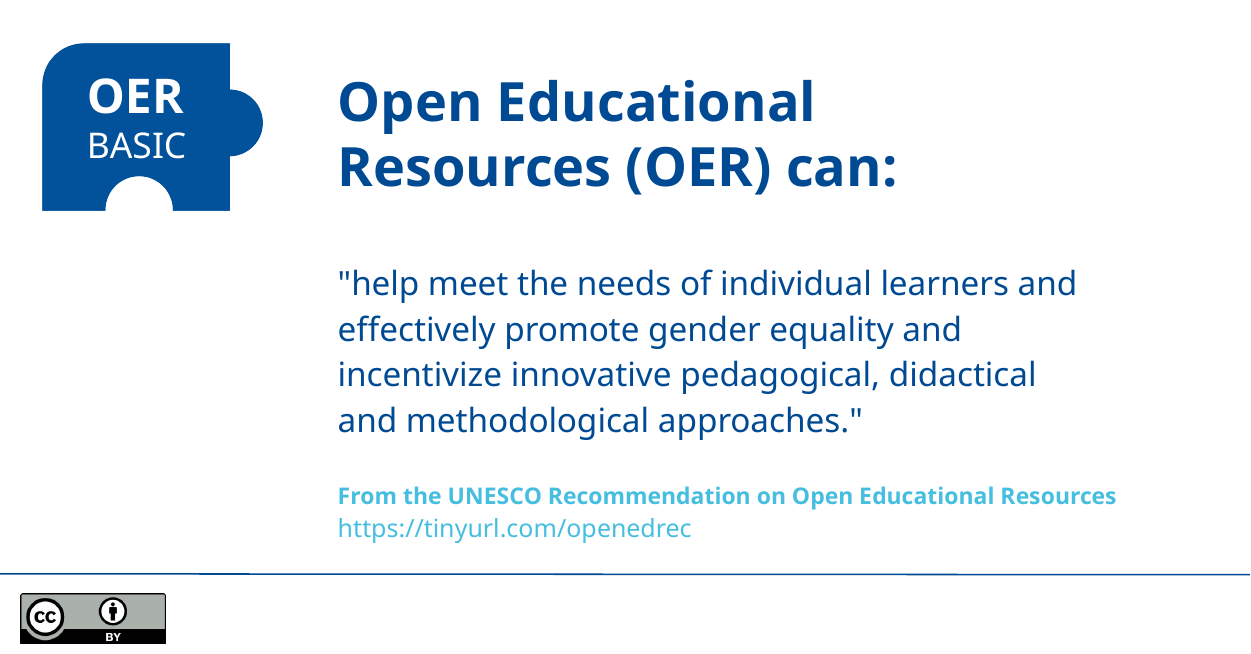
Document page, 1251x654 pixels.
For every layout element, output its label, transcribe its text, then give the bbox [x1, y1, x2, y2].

text_box https://tinyurl.com/openedrec [325, 500, 777, 555]
text_box "help meet the needs of individual learners and effectively promote gender equality and incentivize innovative pedagogical, didactical and methodological approaches." [325, 243, 1104, 469]
text_box Open Educational Resources (OER) can: [325, 54, 1052, 210]
text_box [0, 582, 1250, 654]
text_box From the UNESCO Recommendation on Open Educational Resources [325, 469, 1250, 522]
picture [41, 43, 263, 212]
text_box OER BASIC [266, 50, 410, 181]
picture [20, 592, 166, 645]
